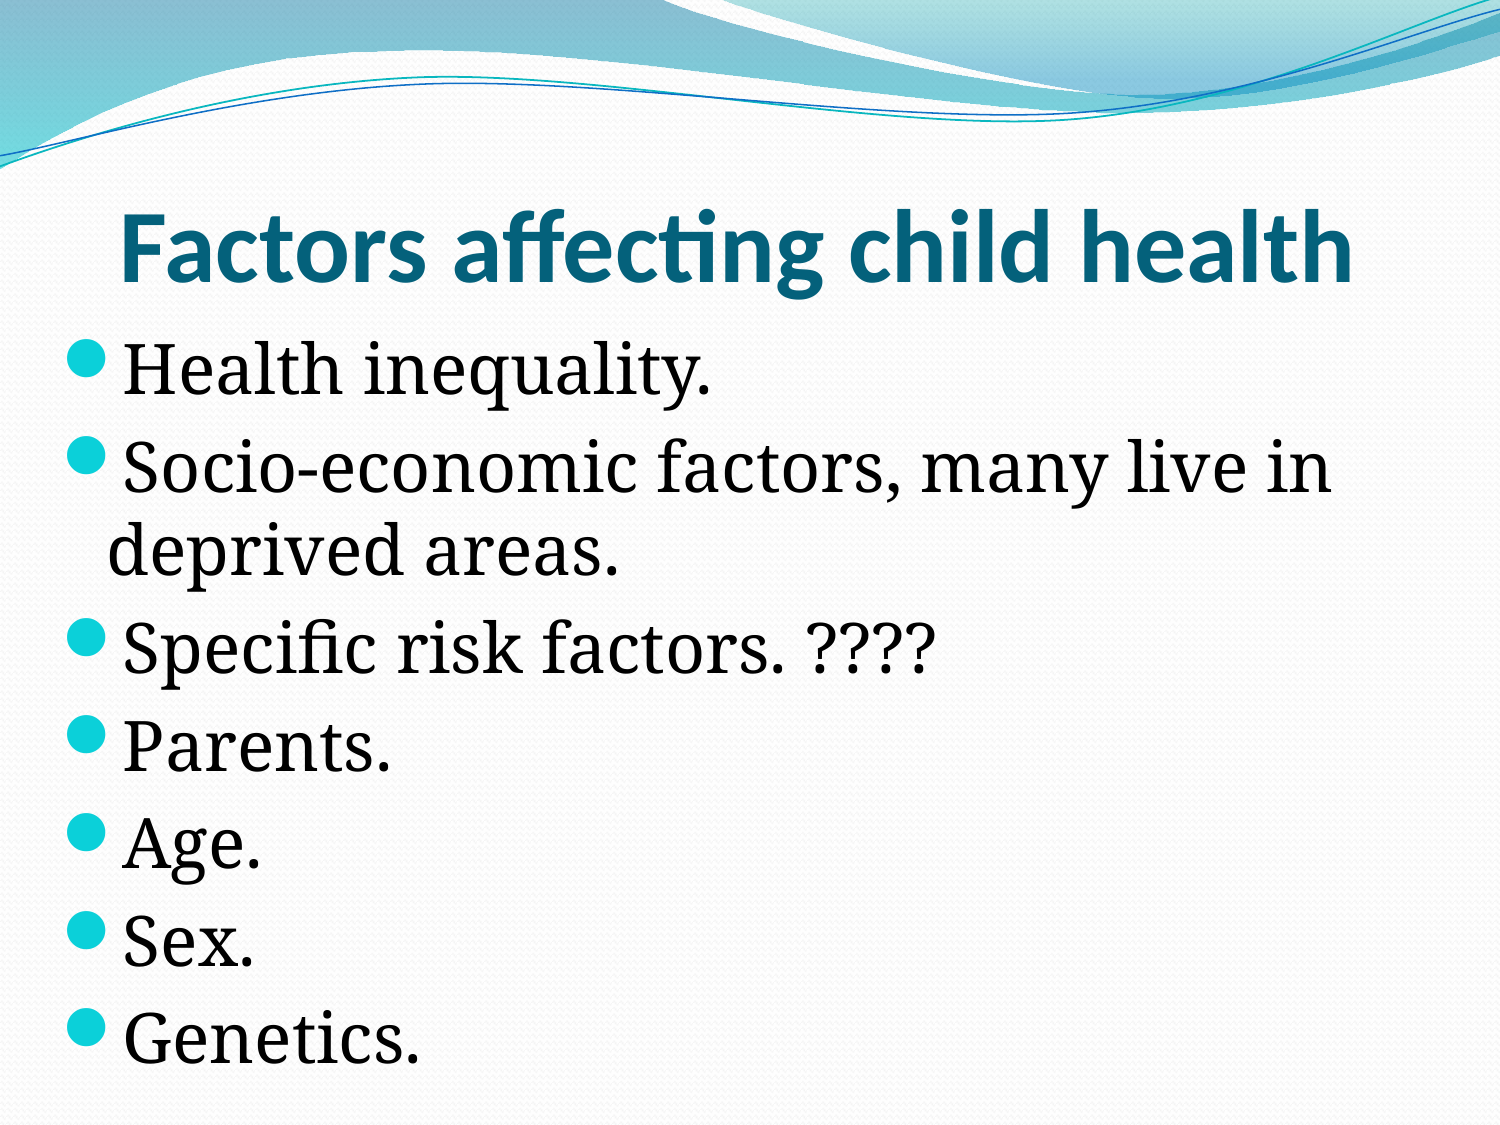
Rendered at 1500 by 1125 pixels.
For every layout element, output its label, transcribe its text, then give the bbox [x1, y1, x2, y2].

list Health inequality. Socio-economic factors, many live in deprived areas. Specific risk factors. ???? Parents. Age. Sex. Genetics. [46, 317, 1454, 1090]
title Factors affecting child health [75, 115, 1425, 303]
